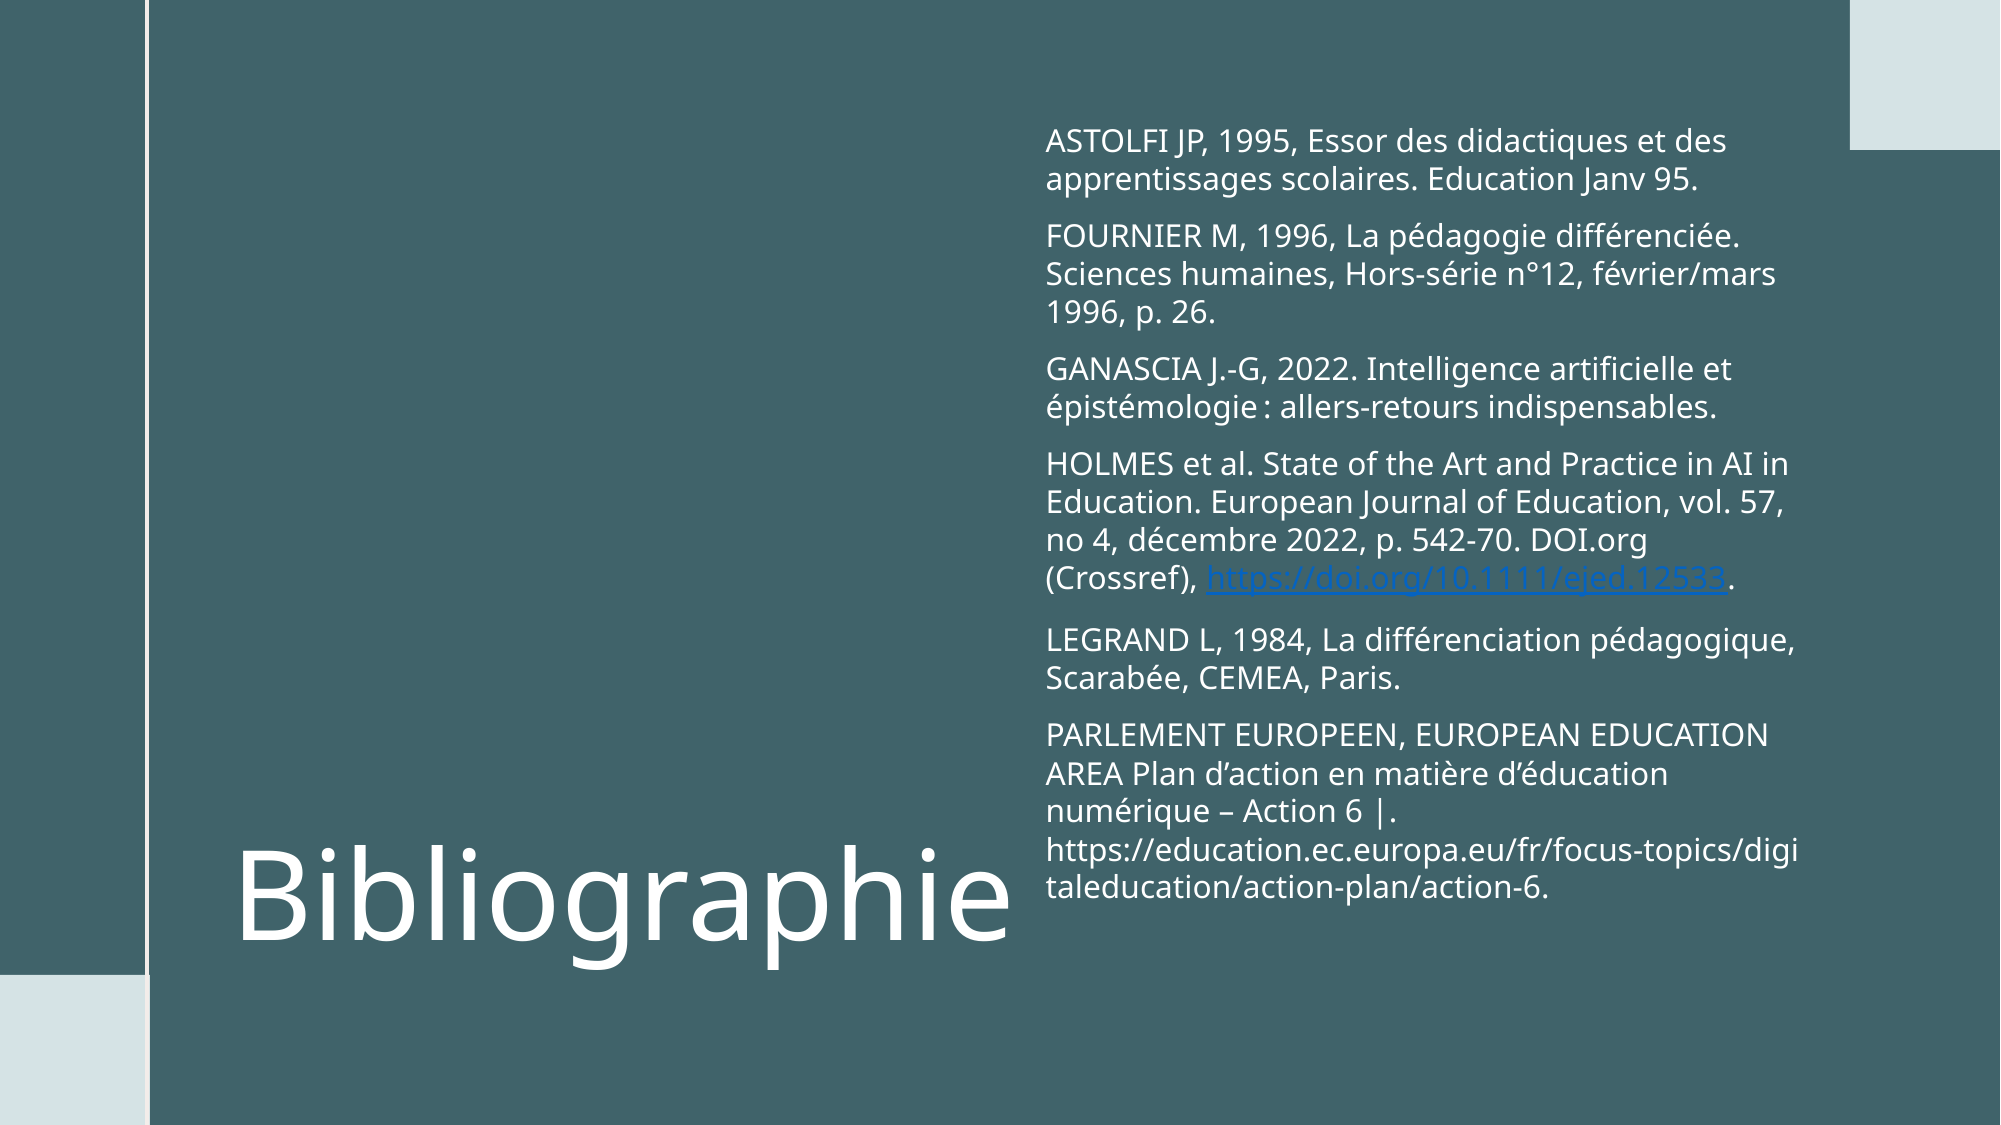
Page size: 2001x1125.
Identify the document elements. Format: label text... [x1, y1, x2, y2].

title Bibliographie [216, 113, 1030, 975]
list ASTOLFI JP, 1995, Essor des didactiques et des apprentissages scolaires. Education Janv 95. FOURNIER M, 1996, La pédagogie différenciée. Sciences humaines, Hors-série n°12, février/mars 1996, p. 26. GANASCIA J.-G, 2022. Intelligence artificielle et épistémologie : allers-retours indispensables. HOLMES et al. State of the Art and Practice in AI in Education. European Journal of Education, vol. 57, no 4, décembre 2022, p. 542-70. DOI.org (Crossref), https://doi.org/10.1111/ejed.12533. LEGRAND L, 1984, La différenciation pédagogique, Scarabée, CEMEA, Paris. PARLEMENT EUROPEEN, EUROPEAN EDUCATION AREA Plan d’action en matière d’éducation numérique – Action 6 |. https://education.ec.europa.eu/fr/focus-topics/digitaleducation/action-plan/action-6. [1030, 113, 1816, 975]
